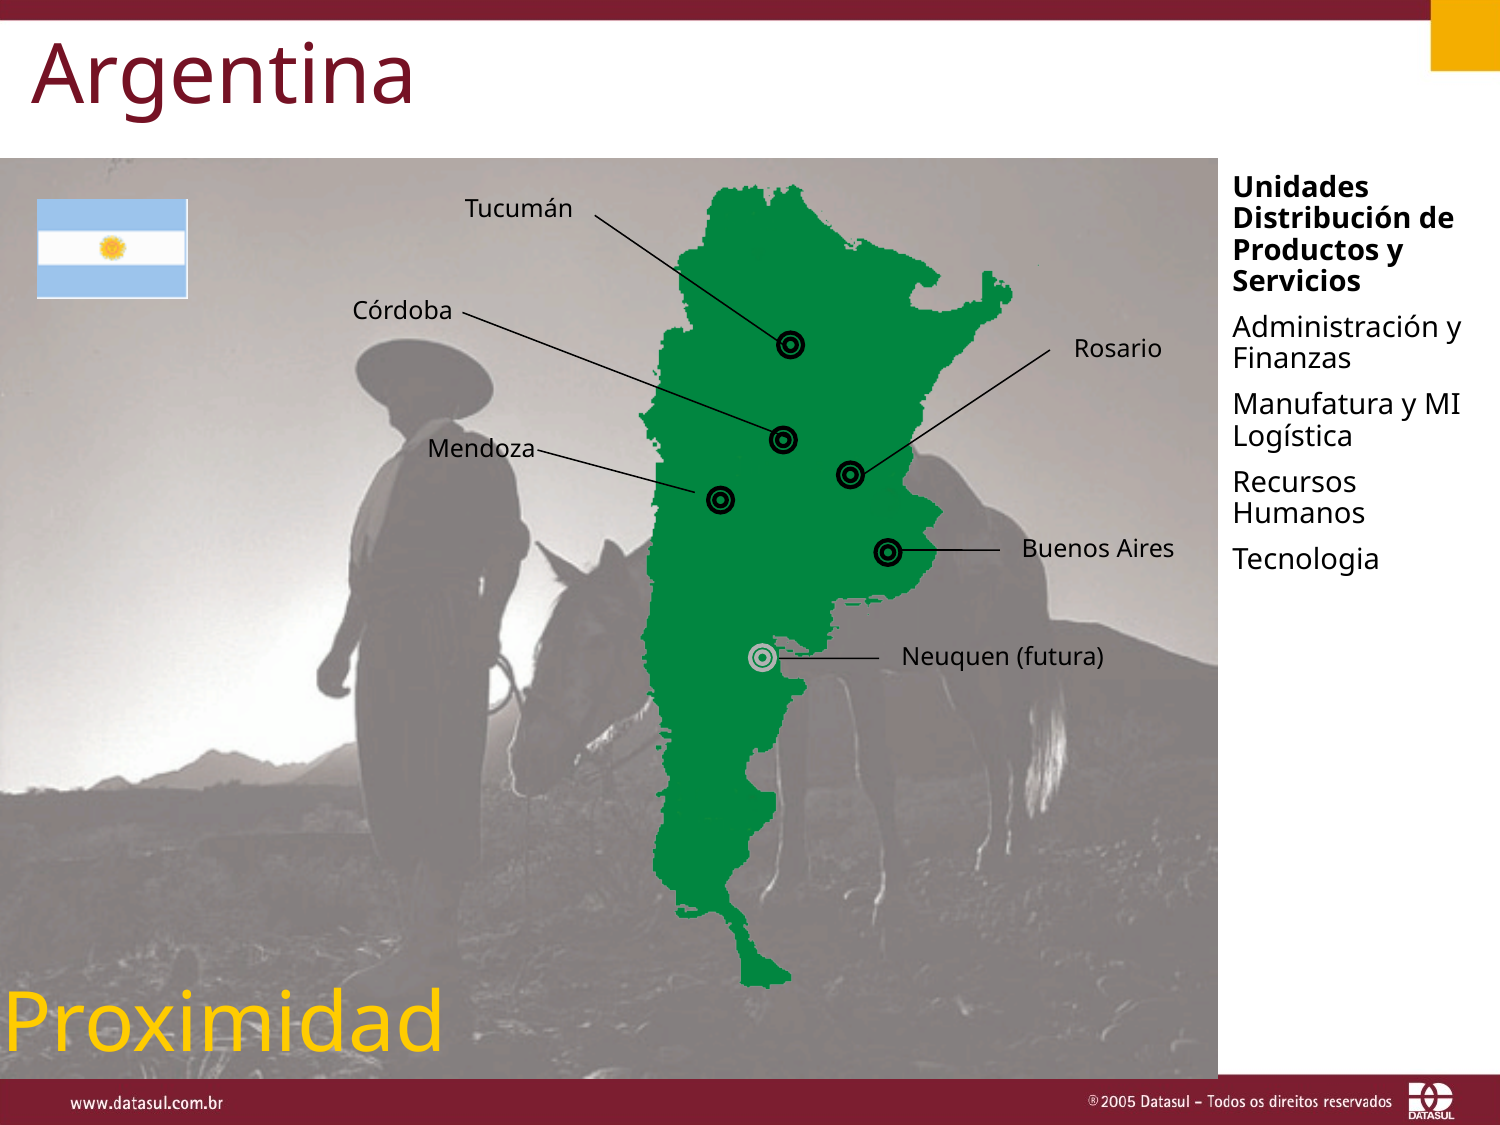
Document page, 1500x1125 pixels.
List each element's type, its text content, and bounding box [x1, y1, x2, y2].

text_box Unidades Distribución de Productos y Servicios Administración y Finanzas Manufatura y MI Logística Recursos Humanos Tecnologia [1223, 164, 1500, 690]
picture [1368, 0, 1500, 164]
picture [0, 0, 1500, 1125]
title Argentina [16, 0, 1368, 173]
